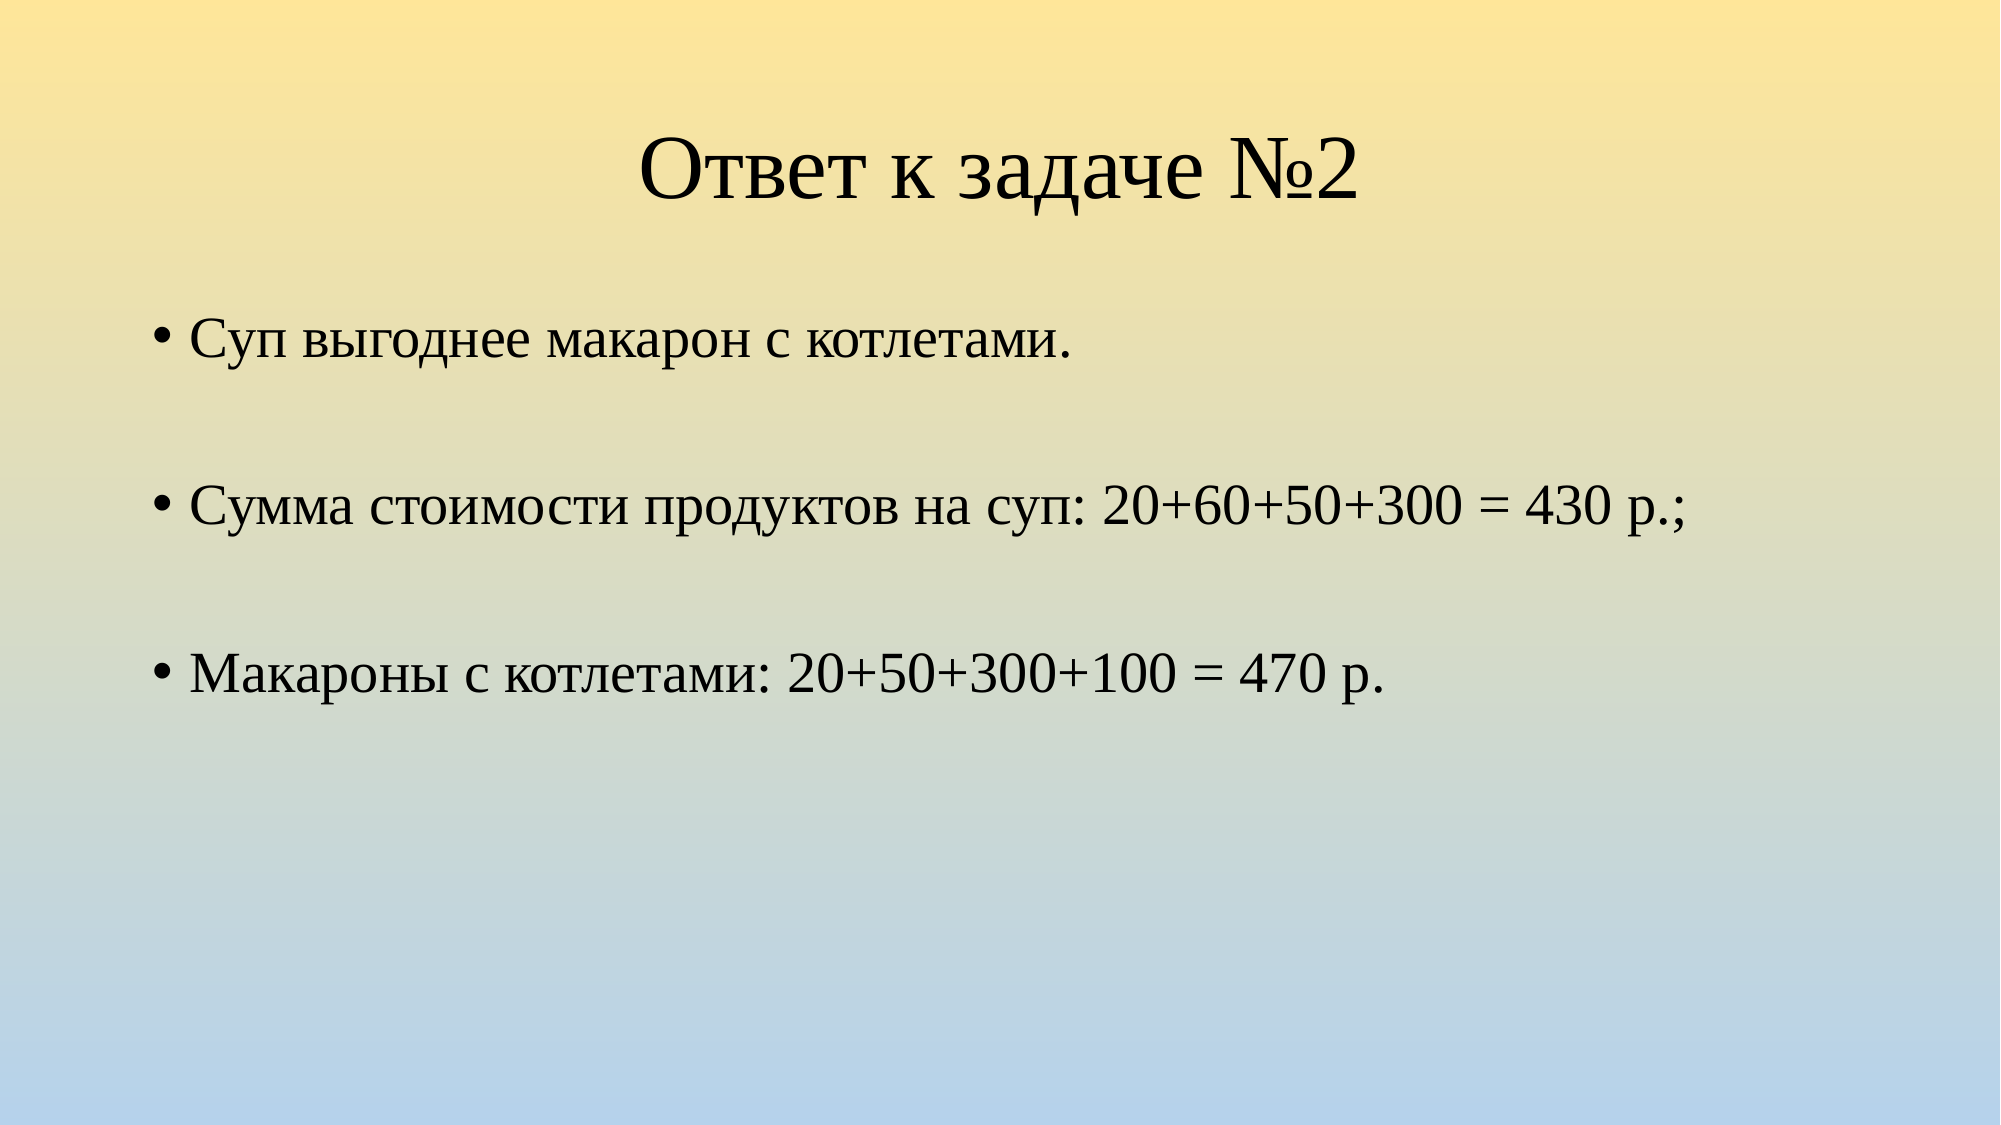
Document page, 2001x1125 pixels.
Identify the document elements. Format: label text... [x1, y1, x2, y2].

list Суп выгоднее макарон с котлетами. Сумма стоимости продуктов на суп: 20+60+50+300 = 430 р.; Макароны с котлетами: 20+50+300+100 = 470 р. [137, 299, 1863, 1014]
title Ответ к задаче №2 [137, 59, 1863, 278]
